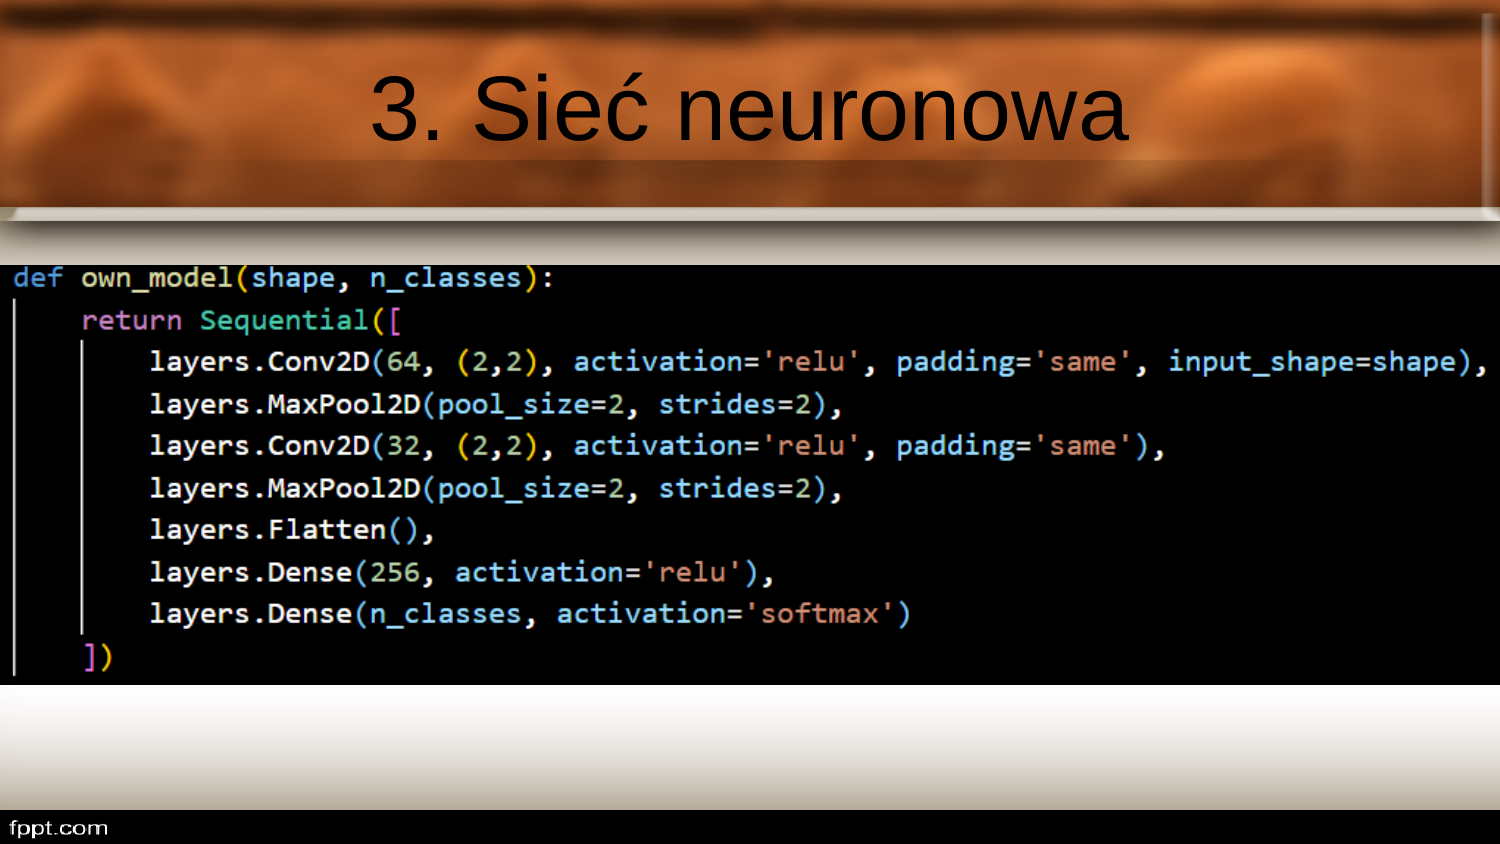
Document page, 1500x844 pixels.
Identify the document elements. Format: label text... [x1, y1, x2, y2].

title 3. Sieć neuronowa [75, 33, 1425, 175]
picture [0, 0, 1500, 844]
